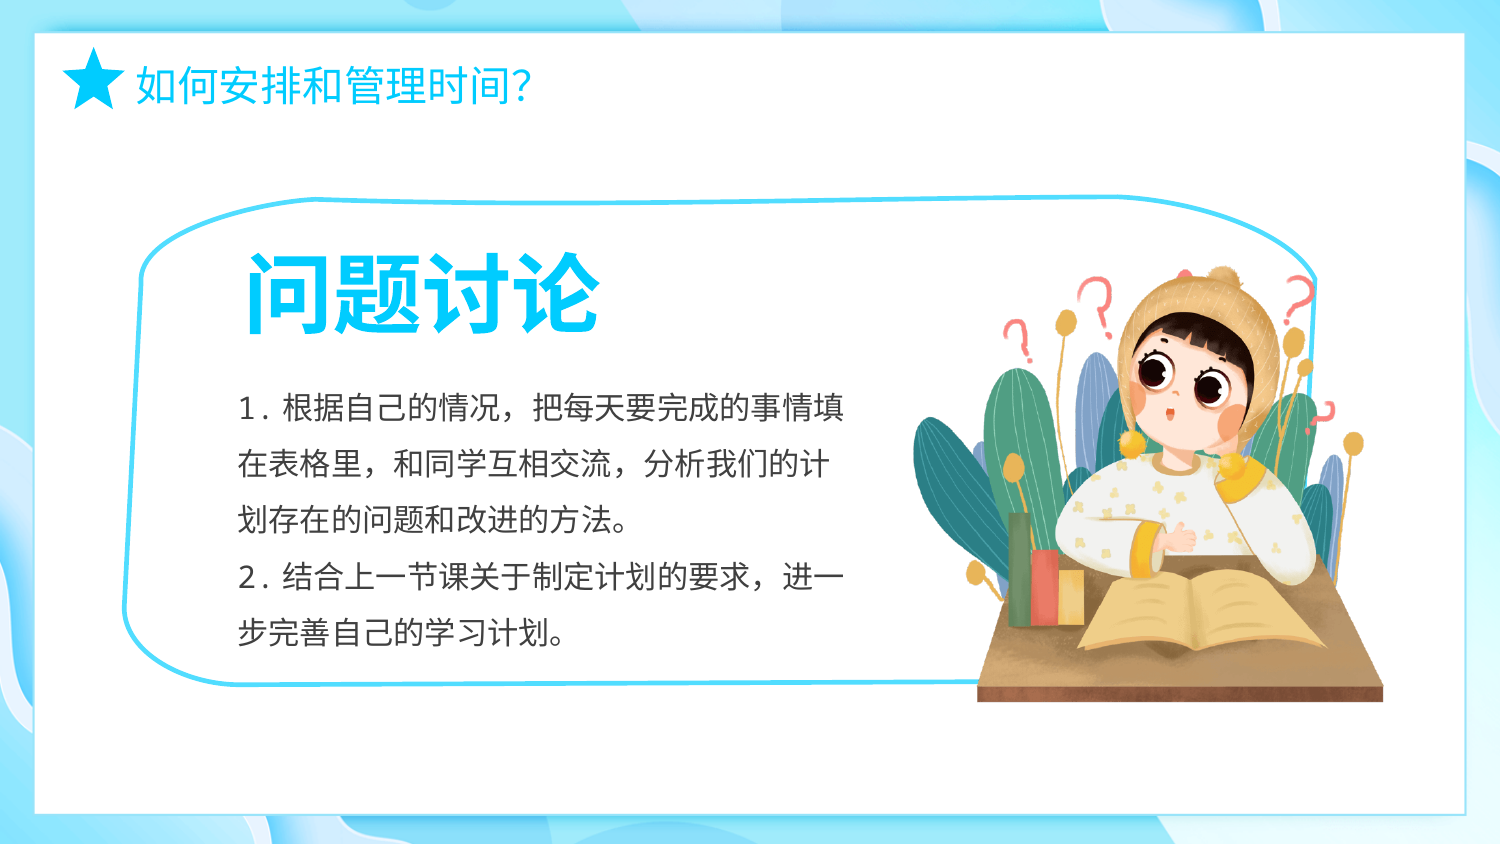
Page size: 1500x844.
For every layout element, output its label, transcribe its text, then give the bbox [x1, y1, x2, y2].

text_box 1.根据自己的情况，把每天要完成的事情填在表格里，和同学互相交流，分析我们的计划存在的问题和改进的方法。 2.结合上一节课关于制定计划的要求，进一步完善自己的学习计划。 [225, 364, 862, 656]
picture [0, 0, 1500, 844]
text_box [123, 198, 862, 686]
